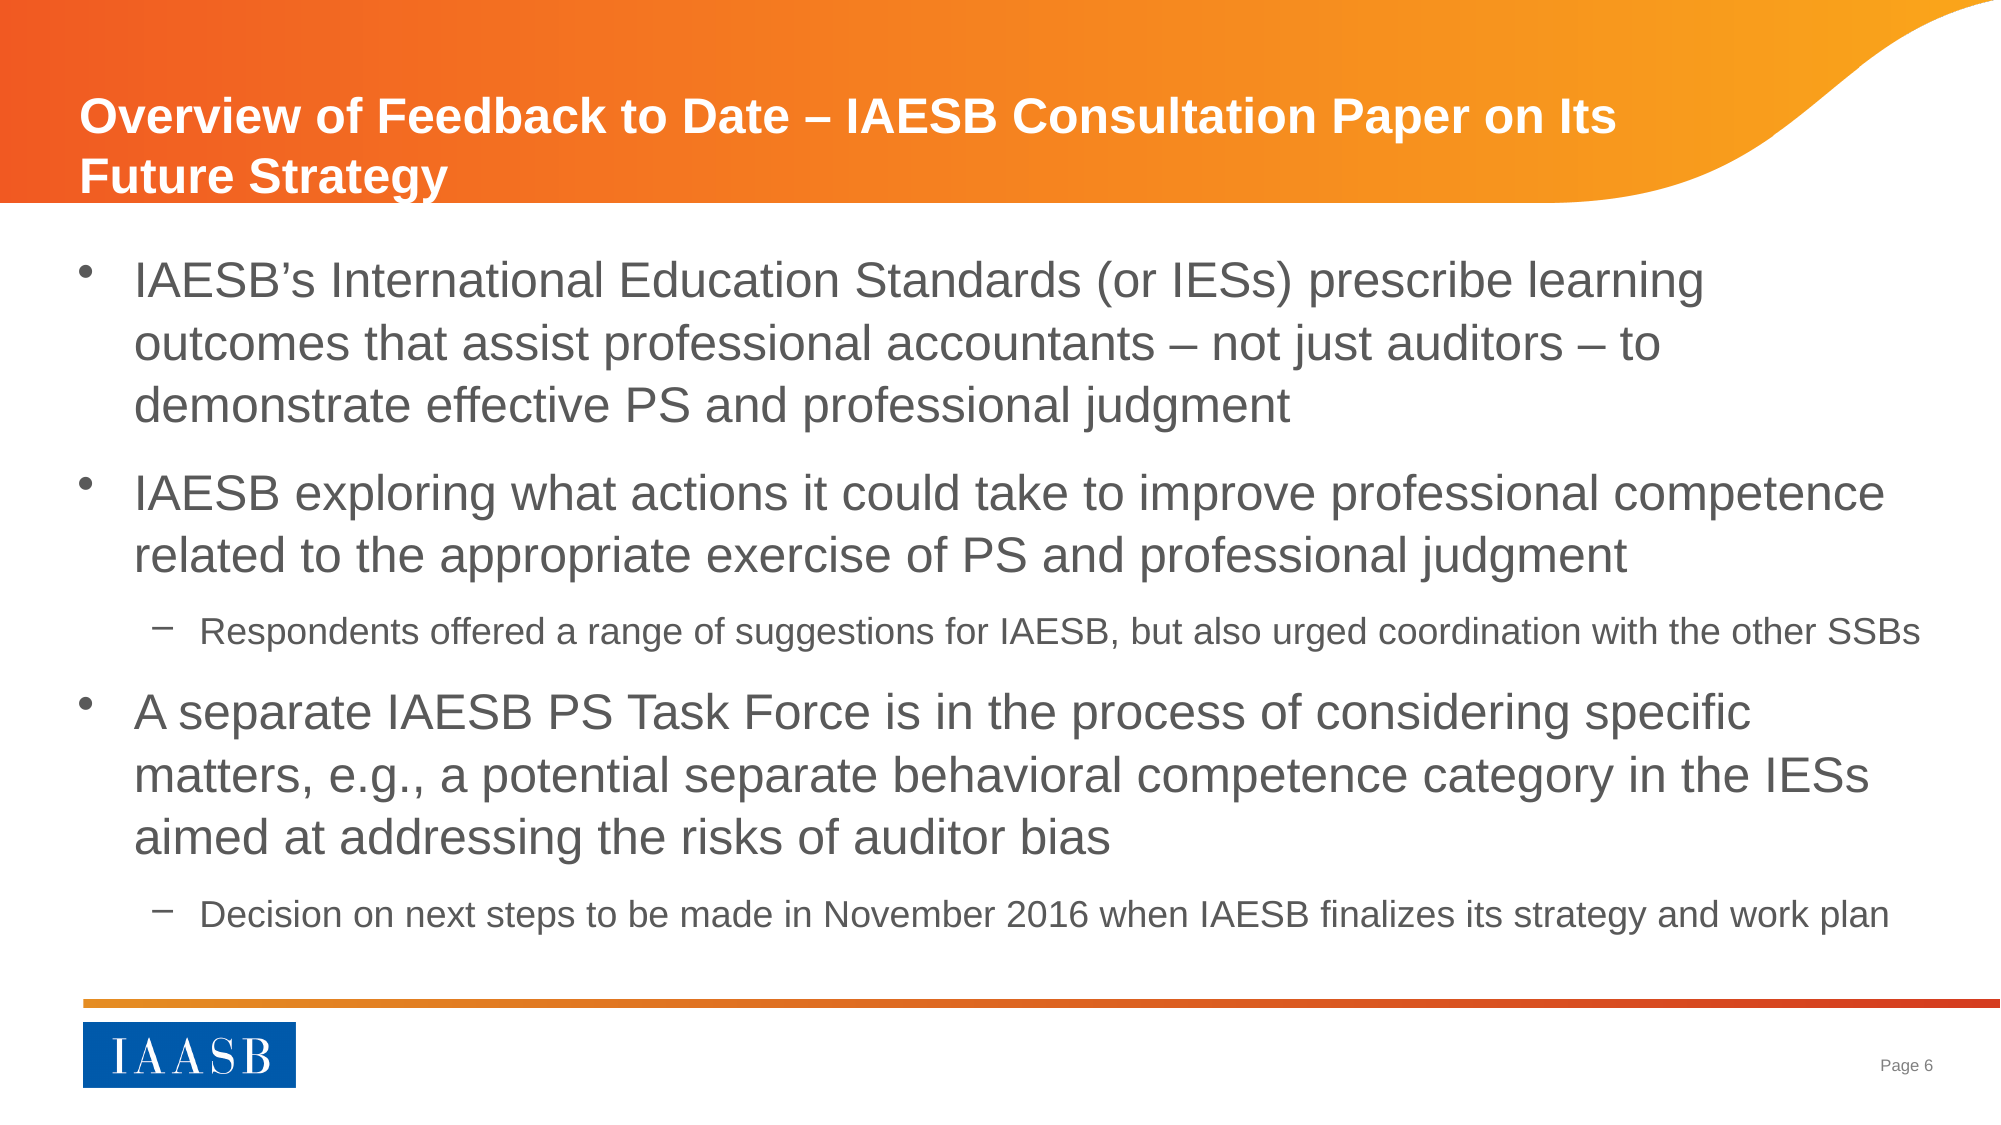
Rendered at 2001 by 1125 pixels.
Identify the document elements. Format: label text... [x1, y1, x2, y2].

list IAESB’s International Education Standards (or IESs) prescribe learning outcomes that assist professional accountants – not just auditors – to demonstrate effective PS and professional judgment IAESB exploring what actions it could take to improve professional competence related to the appropriate exercise of PS and professional judgment Respondents offered a range of suggestions for IAESB, but also urged coordination with the other SSBs A separate IAESB PS Task Force is in the process of considering specific matters, e.g., a potential separate behavioral competence category in the IESs aimed at addressing the risks of auditor bias Decision on next steps to be made in November 2016 when IAESB finalizes its strategy and work plan [62, 237, 1940, 1025]
picture [83, 1025, 296, 1088]
picture [0, 0, 1996, 203]
title Overview of Feedback to Date – IAESB Consultation Paper on Its Future Strategy [79, 87, 1750, 200]
